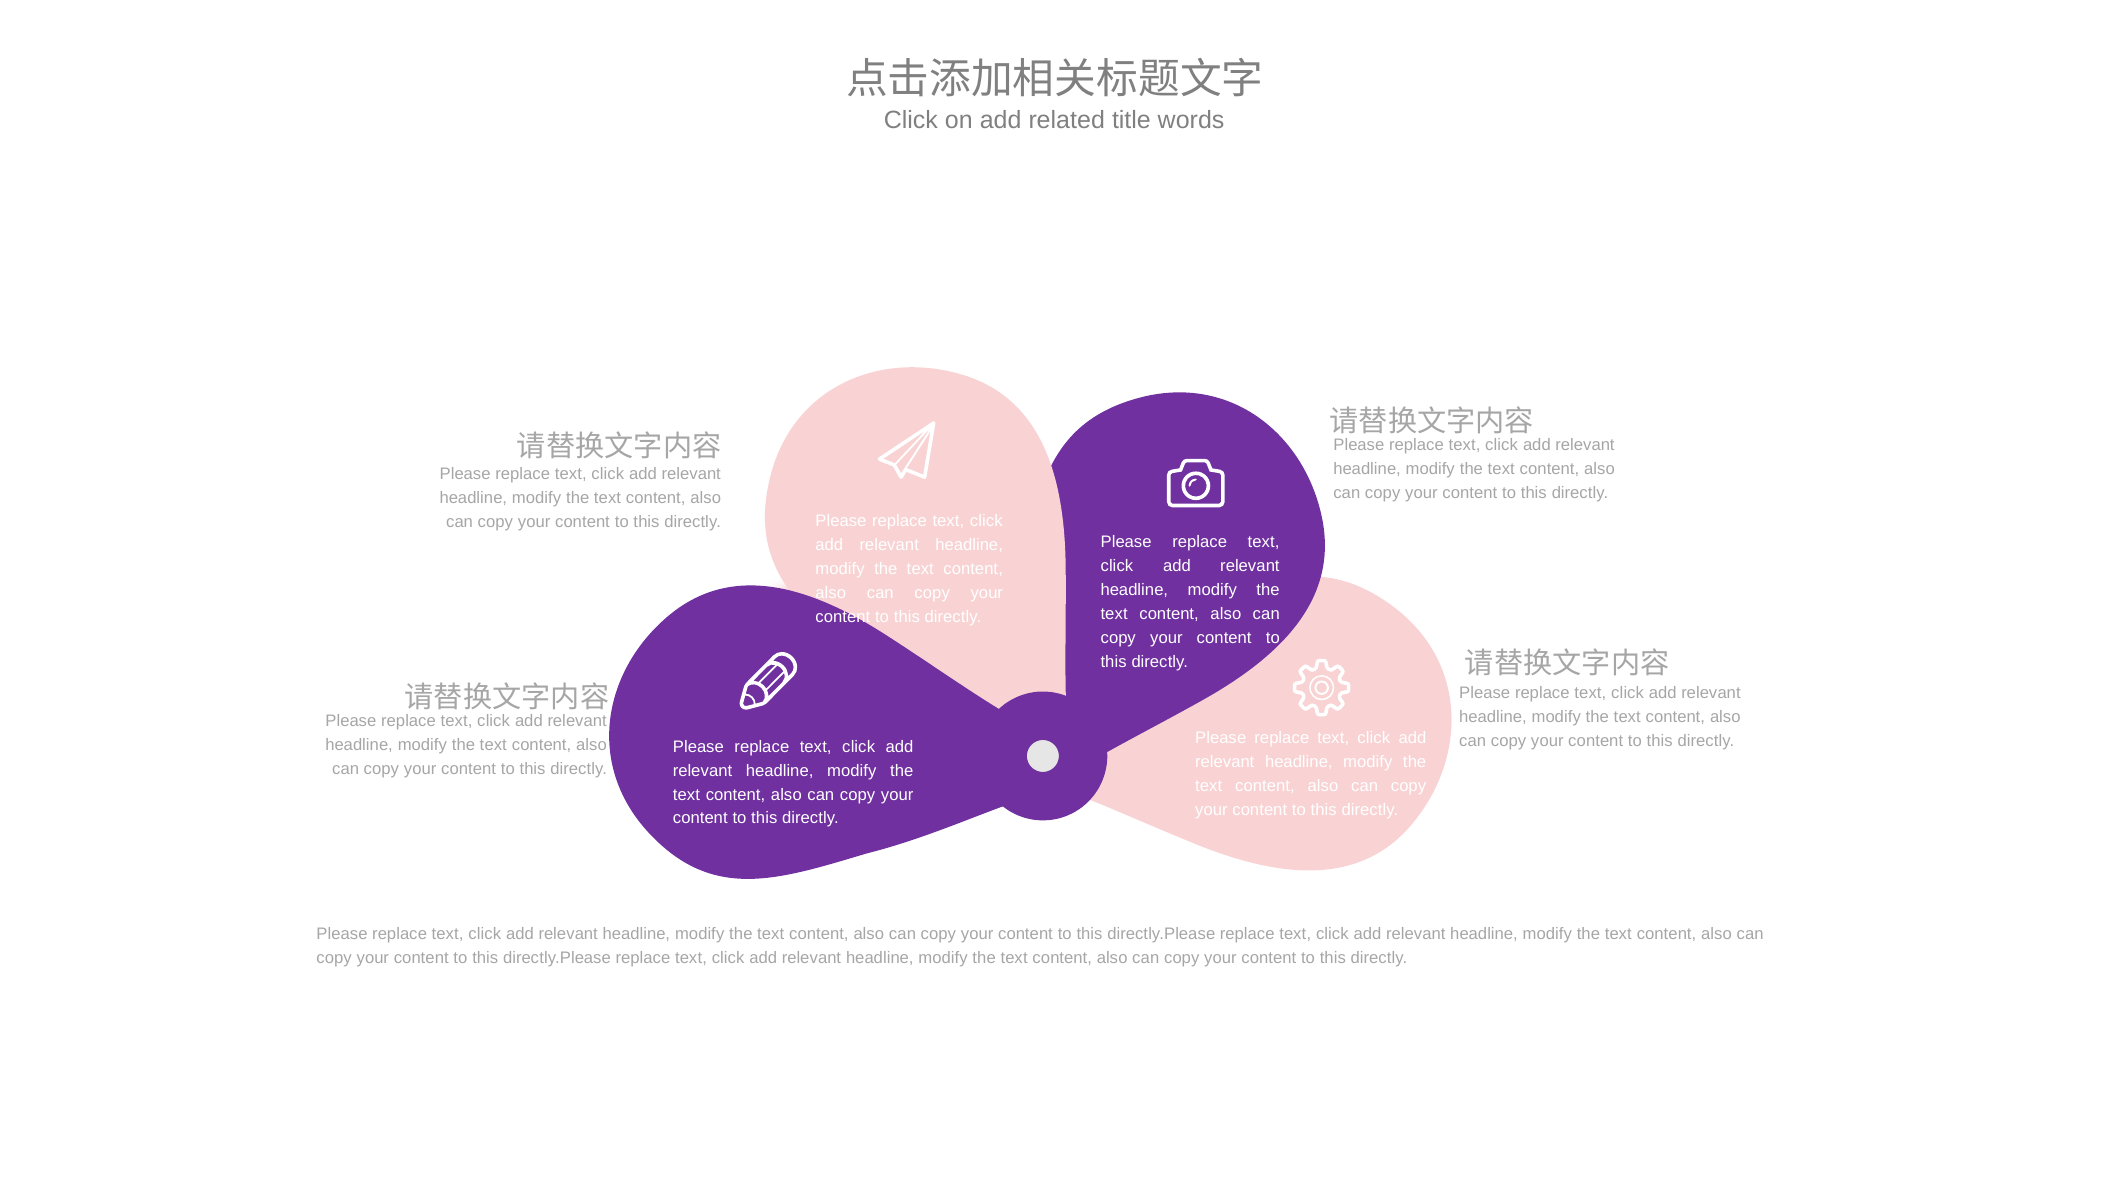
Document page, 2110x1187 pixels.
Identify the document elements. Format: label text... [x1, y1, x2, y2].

text_box 点击添加相关标题文字 [803, 44, 1307, 107]
text_box Click on add related title words [864, 95, 1246, 158]
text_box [624, 373, 1442, 921]
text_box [295, 671, 611, 777]
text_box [1459, 637, 1771, 749]
text_box Please replace text, click add relevant headline, modify the text content, also can copy your content to this directly.Please replace text, click add relevant headline, modify the text content, also can copy your content to this directly.Please replace text, click add relevant headline, modify the text content, also can copy your content to this directly. [316, 918, 1793, 967]
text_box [409, 420, 624, 530]
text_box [1442, 395, 1644, 501]
